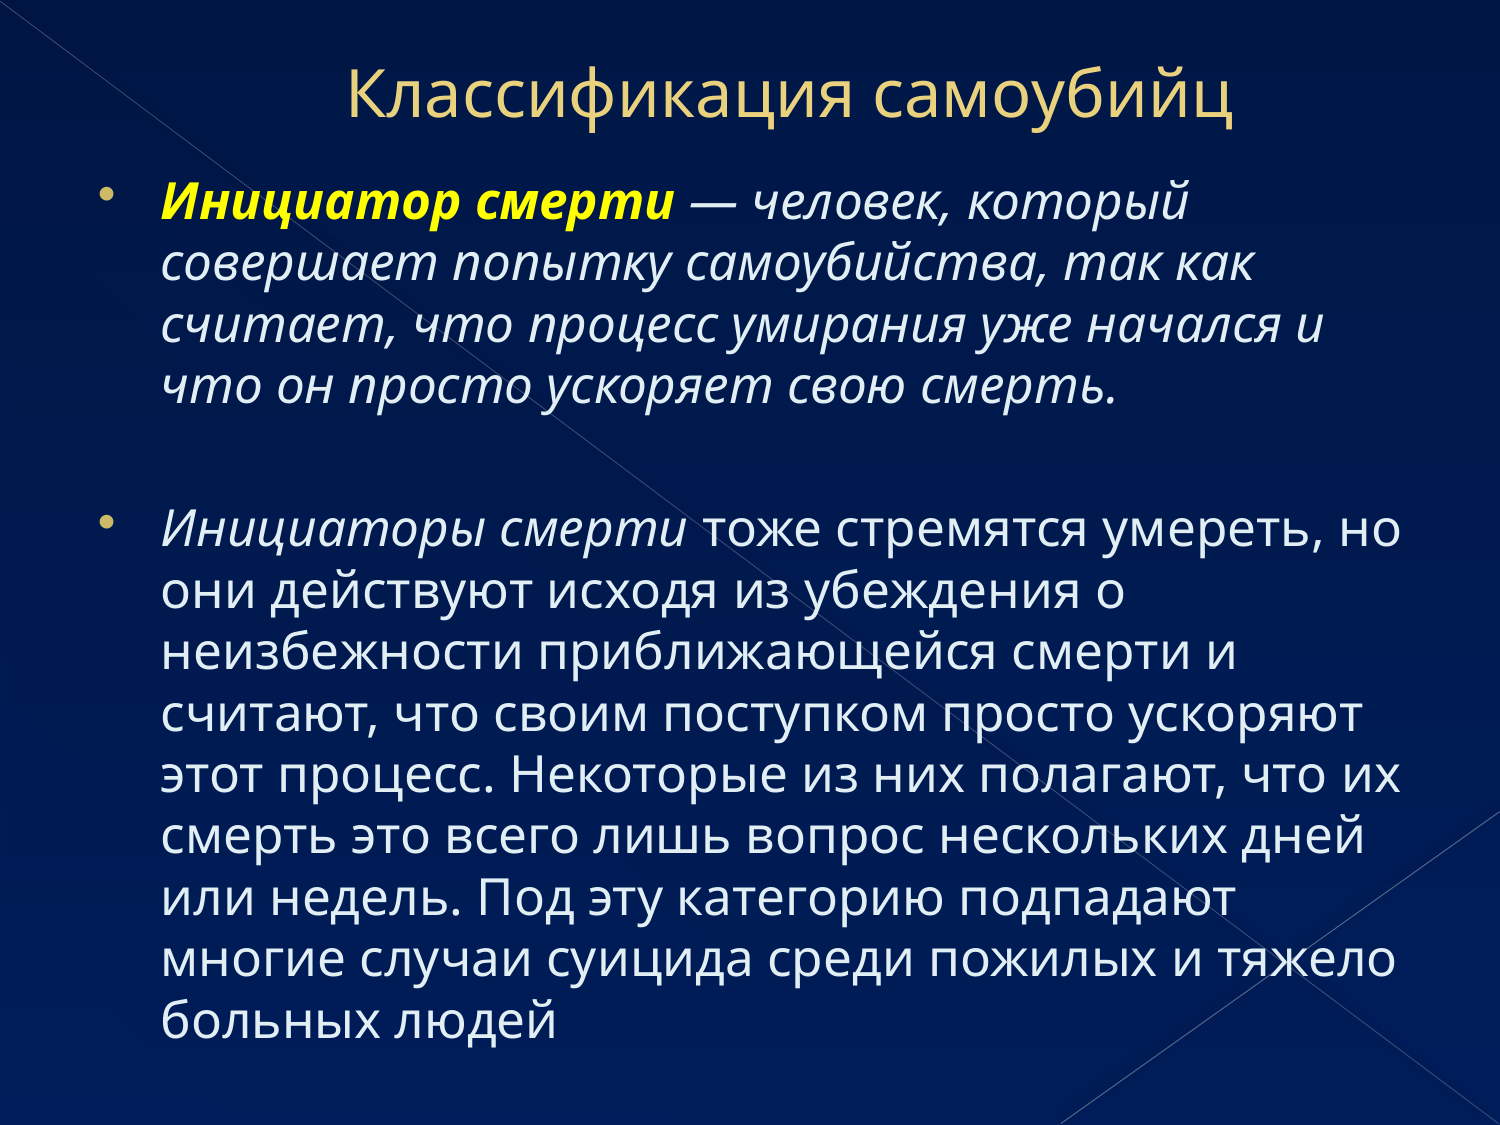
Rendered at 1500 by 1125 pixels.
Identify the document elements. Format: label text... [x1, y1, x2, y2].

list Инициатор смерти — человек, который совершает попытку самоубийства, так как считает, что процесс умирания уже начался и что он просто ускоряет свою смерть. Инициаторы смерти тоже стремятся умереть, но они действуют исходя из убеждения о неизбежности приближающейся смерти и считают, что своим поступком просто ускоряют этот процесс. Некоторые из них полагают, что их смерть это всего лишь вопрос нескольких дней или недель. Под эту категорию подпадают многие случаи суицида среди пожилых и тяжело больных людей [75, 160, 1425, 1059]
title Классификация самоубийц [75, 43, 1425, 138]
